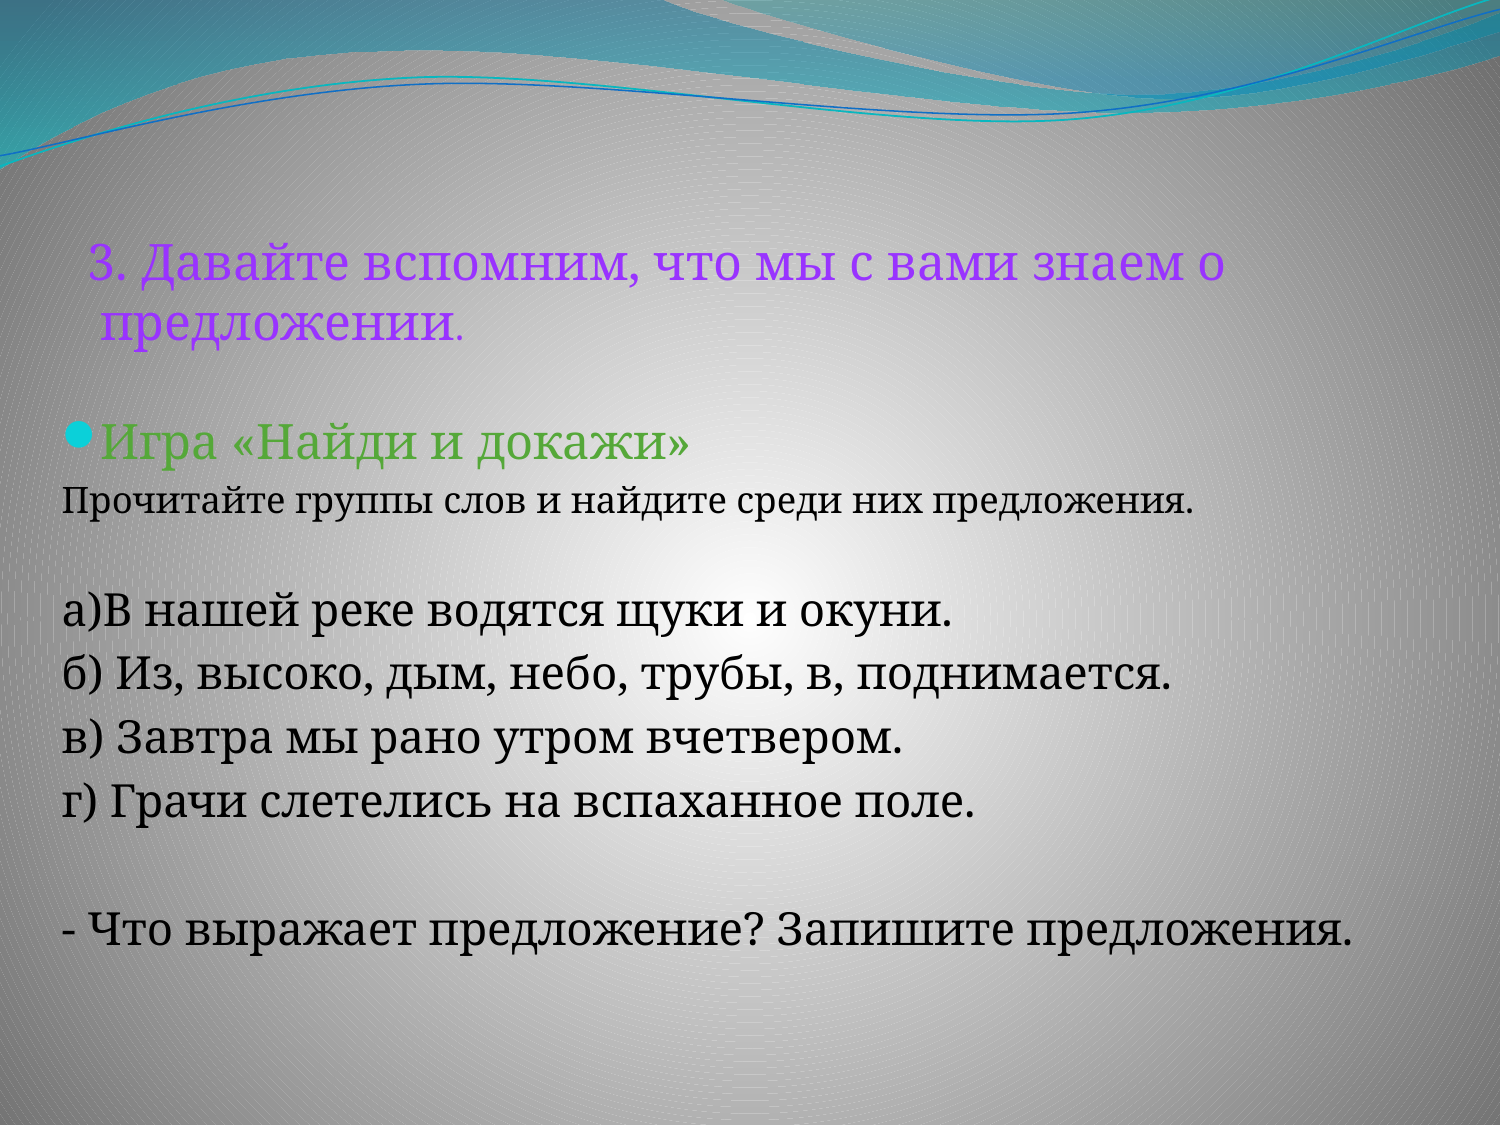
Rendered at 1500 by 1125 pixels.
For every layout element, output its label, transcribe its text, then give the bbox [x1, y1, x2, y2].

list 3. Давайте вспомним, что мы с вами знаем о предложении. Игра «Найди и докажи» Прочитайте группы слов и найдите среди них предложения. а)В нашей реке водятся щуки и окуни. б) Из, высоко, дым, небо, трубы, в, поднимается. в) Завтра мы рано утром вчетвером. г) Грачи слетелись на вспаханное поле. - Что выражает предложение? Запишите предложения. [46, 222, 1442, 973]
title [75, 115, 1425, 222]
